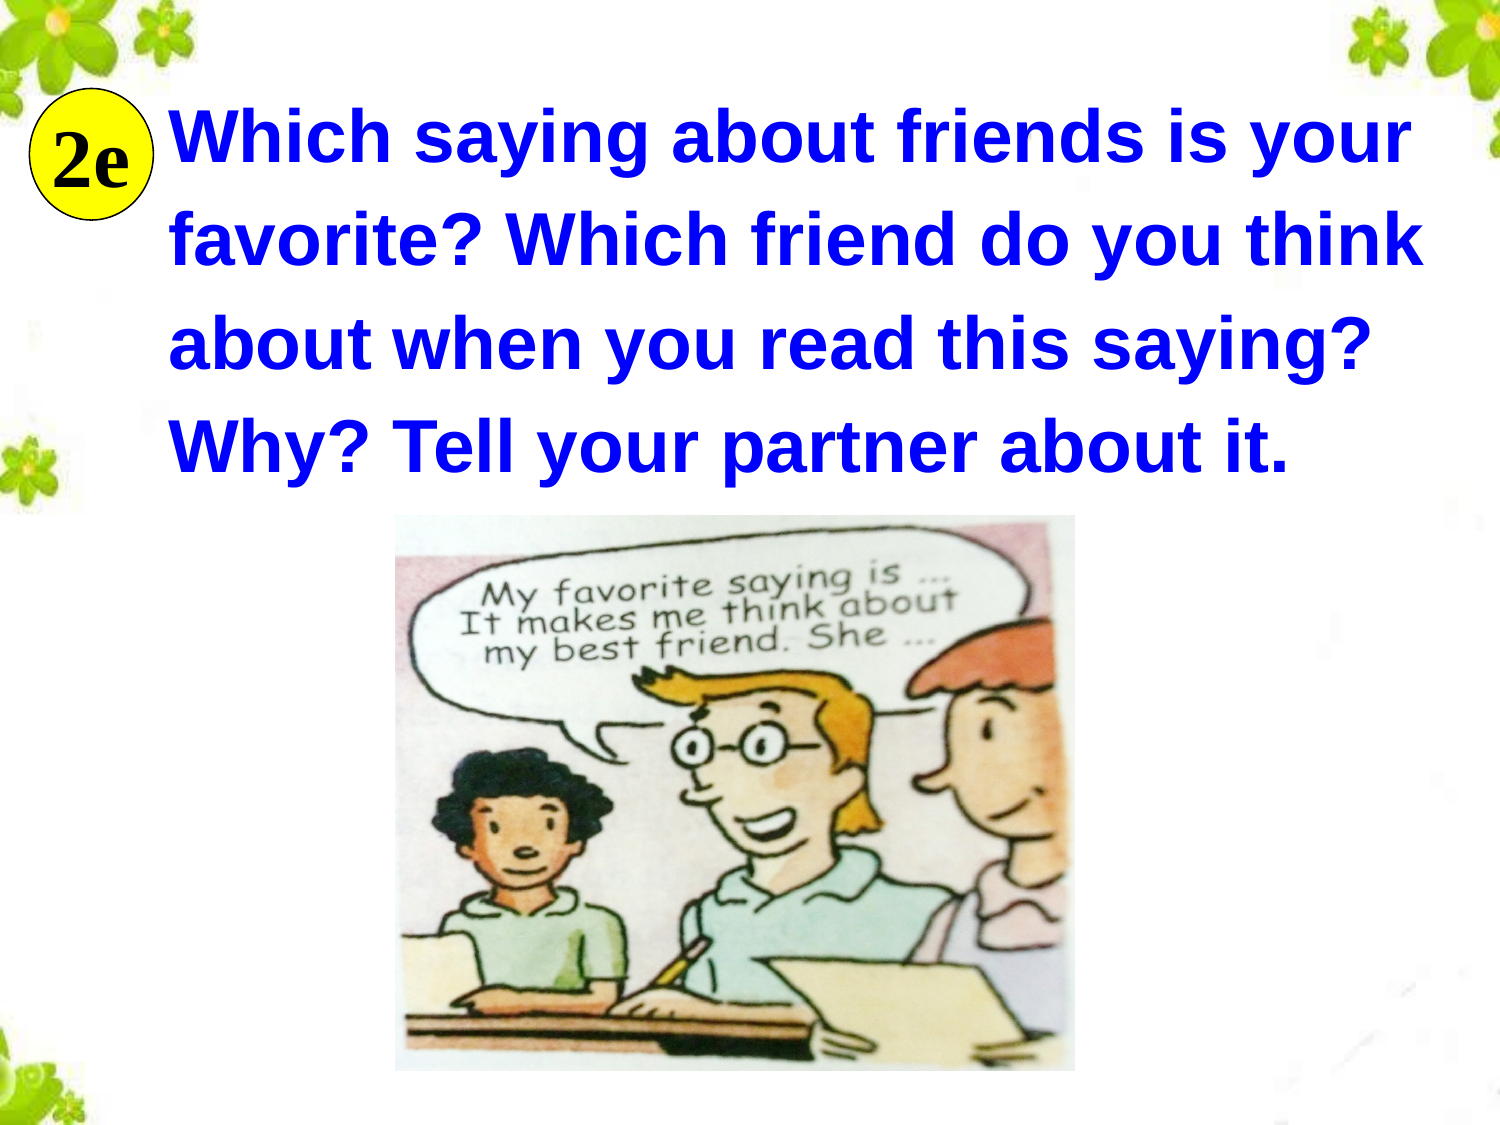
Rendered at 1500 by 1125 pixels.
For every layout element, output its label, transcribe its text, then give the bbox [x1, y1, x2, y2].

picture [0, 0, 1500, 1125]
text_box Which saying about friends is your favorite? Which friend do you think about when you read this saying? Why? Tell your partner about it. [153, 66, 1459, 495]
text_box 2e [29, 88, 154, 221]
